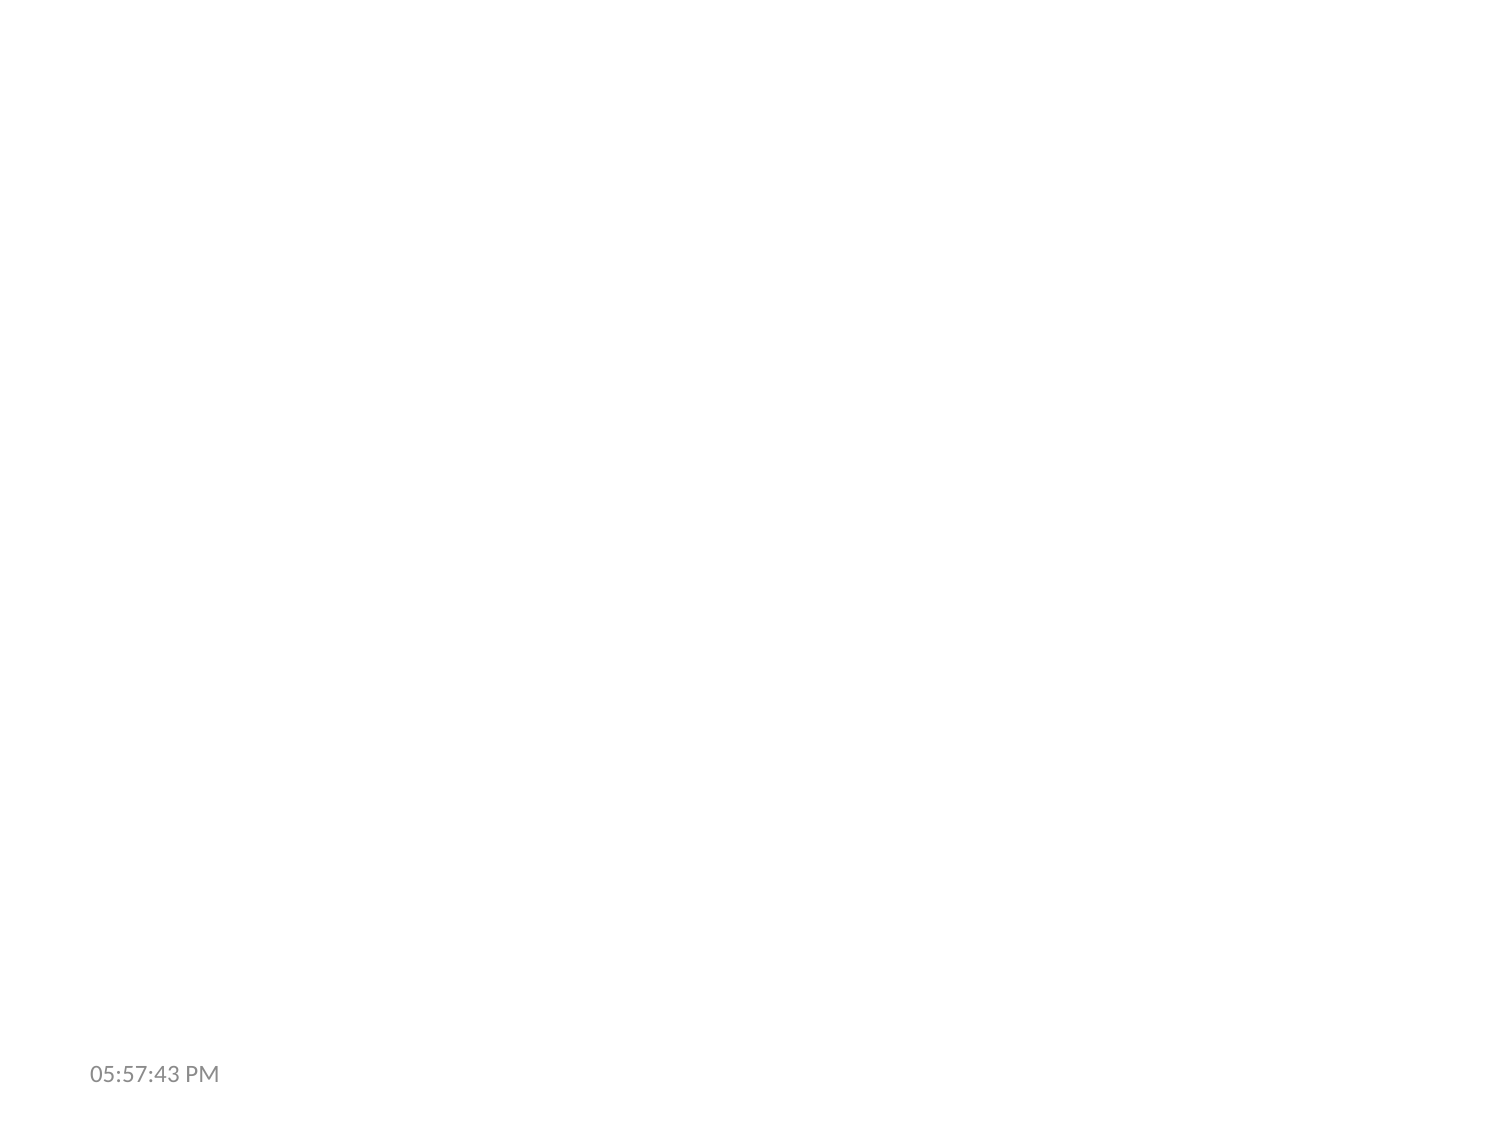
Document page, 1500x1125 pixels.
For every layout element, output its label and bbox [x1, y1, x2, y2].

slide_number [75, 1042, 425, 1103]
